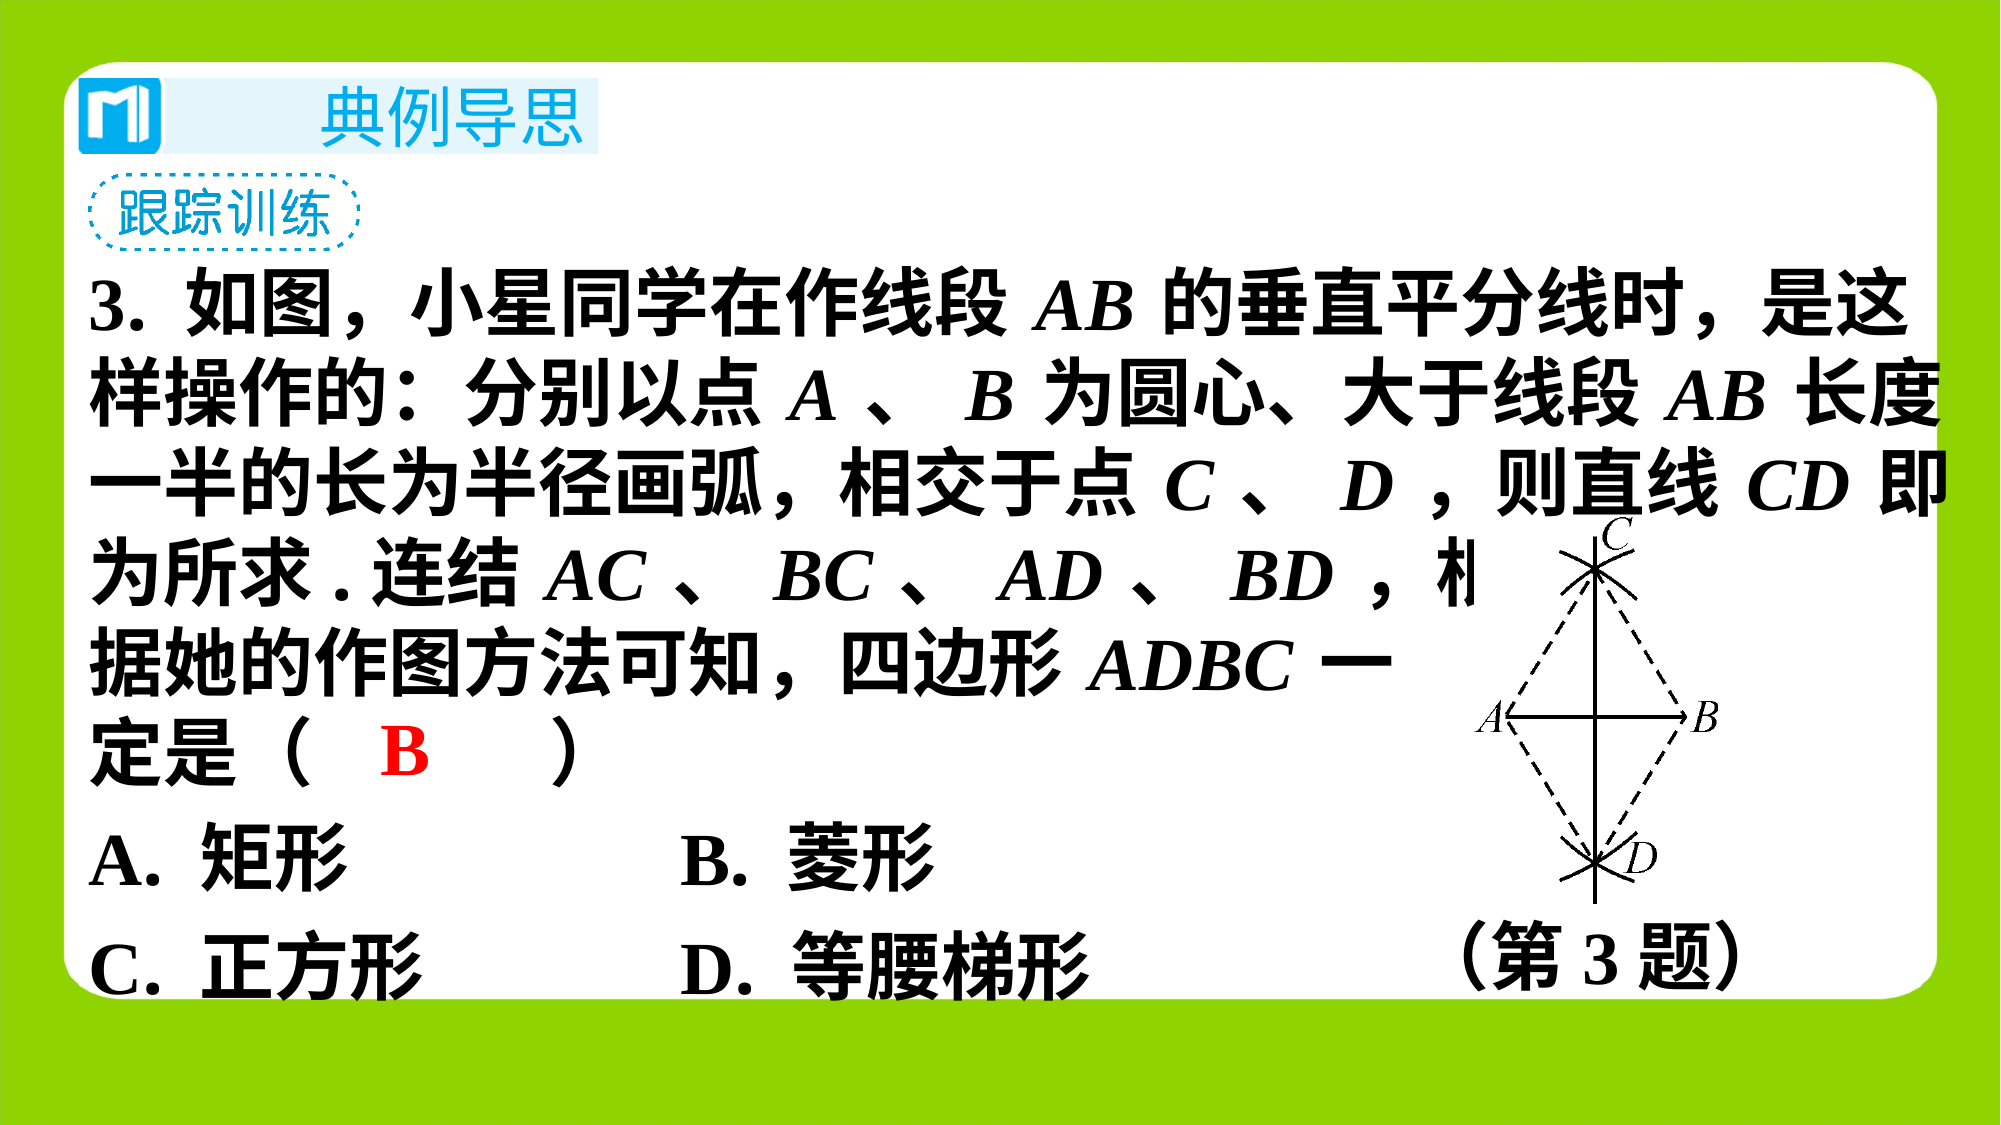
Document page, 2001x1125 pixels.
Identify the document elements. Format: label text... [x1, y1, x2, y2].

picture [0, 0, 2001, 1125]
table_cell C. 正方形 [89, 908, 680, 1017]
table_header B. 菱形 [680, 799, 1194, 908]
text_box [1354, 517, 1773, 1001]
table_cell D. 等腰梯形 [680, 908, 1194, 1017]
table_header A. 矩形 [89, 799, 680, 908]
text_box B [365, 693, 445, 799]
text_box 3. 如图，小星同学在作线段AB的垂直平分线时，是这 样操作的：分别以点A、B为圆心、大于线段AB长度 一半的长为半径画弧，相交于点C、D，则直线CD即 为所求.连结AC、BC、AD、BD，根 据她的作图方法可知，四边形ADBC一 定是（ B ） [88, 255, 1974, 710]
